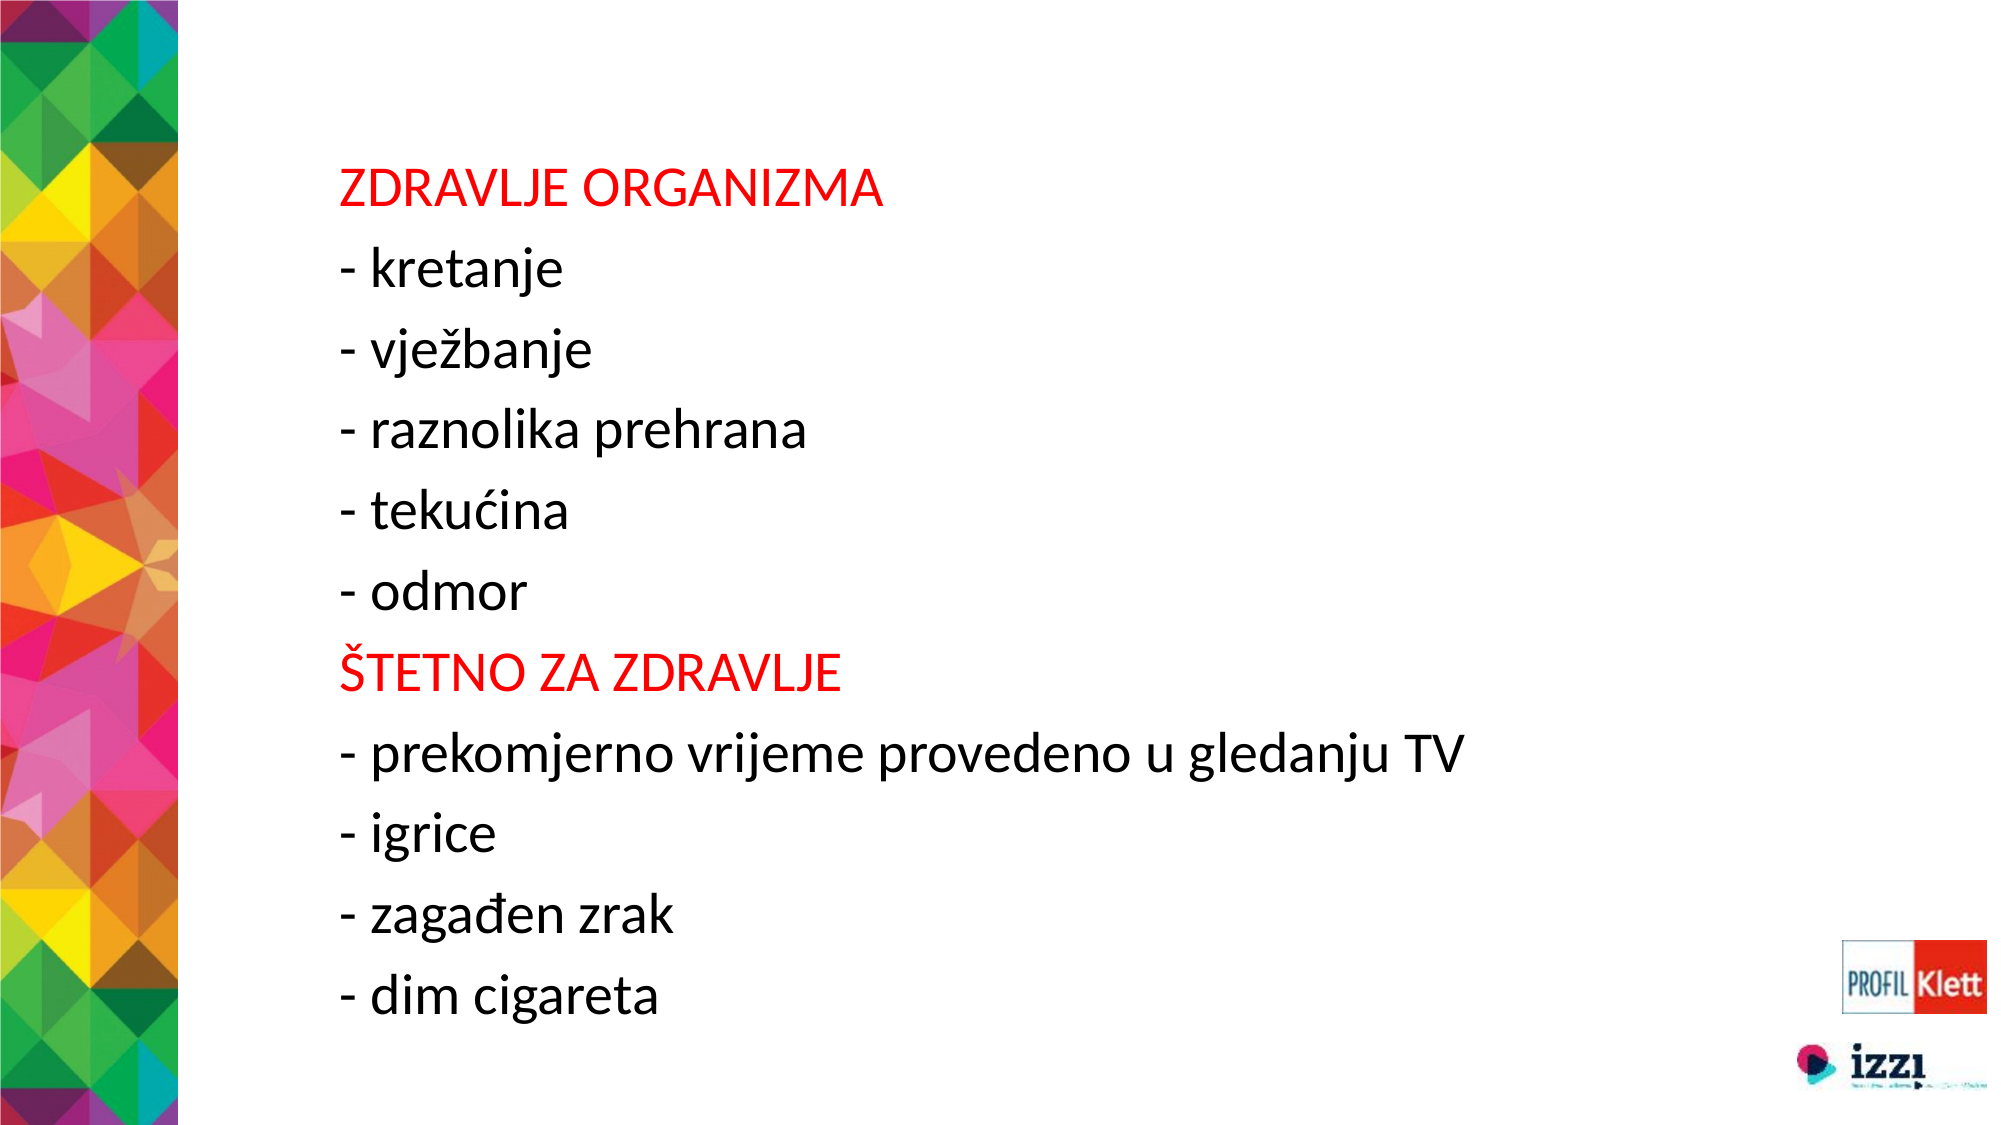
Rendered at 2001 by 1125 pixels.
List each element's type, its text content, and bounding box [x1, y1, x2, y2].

list ZDRAVLJE ORGANIZMA - kretanje - vježbanje - raznolika prehrana - tekućina - odmor ŠTETNO ZA ZDRAVLJE - prekomjerno vrijeme provedeno u gledanju TV - igrice - zagađen zrak - dim cigareta [324, 149, 1675, 1038]
picture [1, 2, 178, 1124]
picture [1797, 1042, 1987, 1091]
picture [1842, 940, 1987, 1014]
